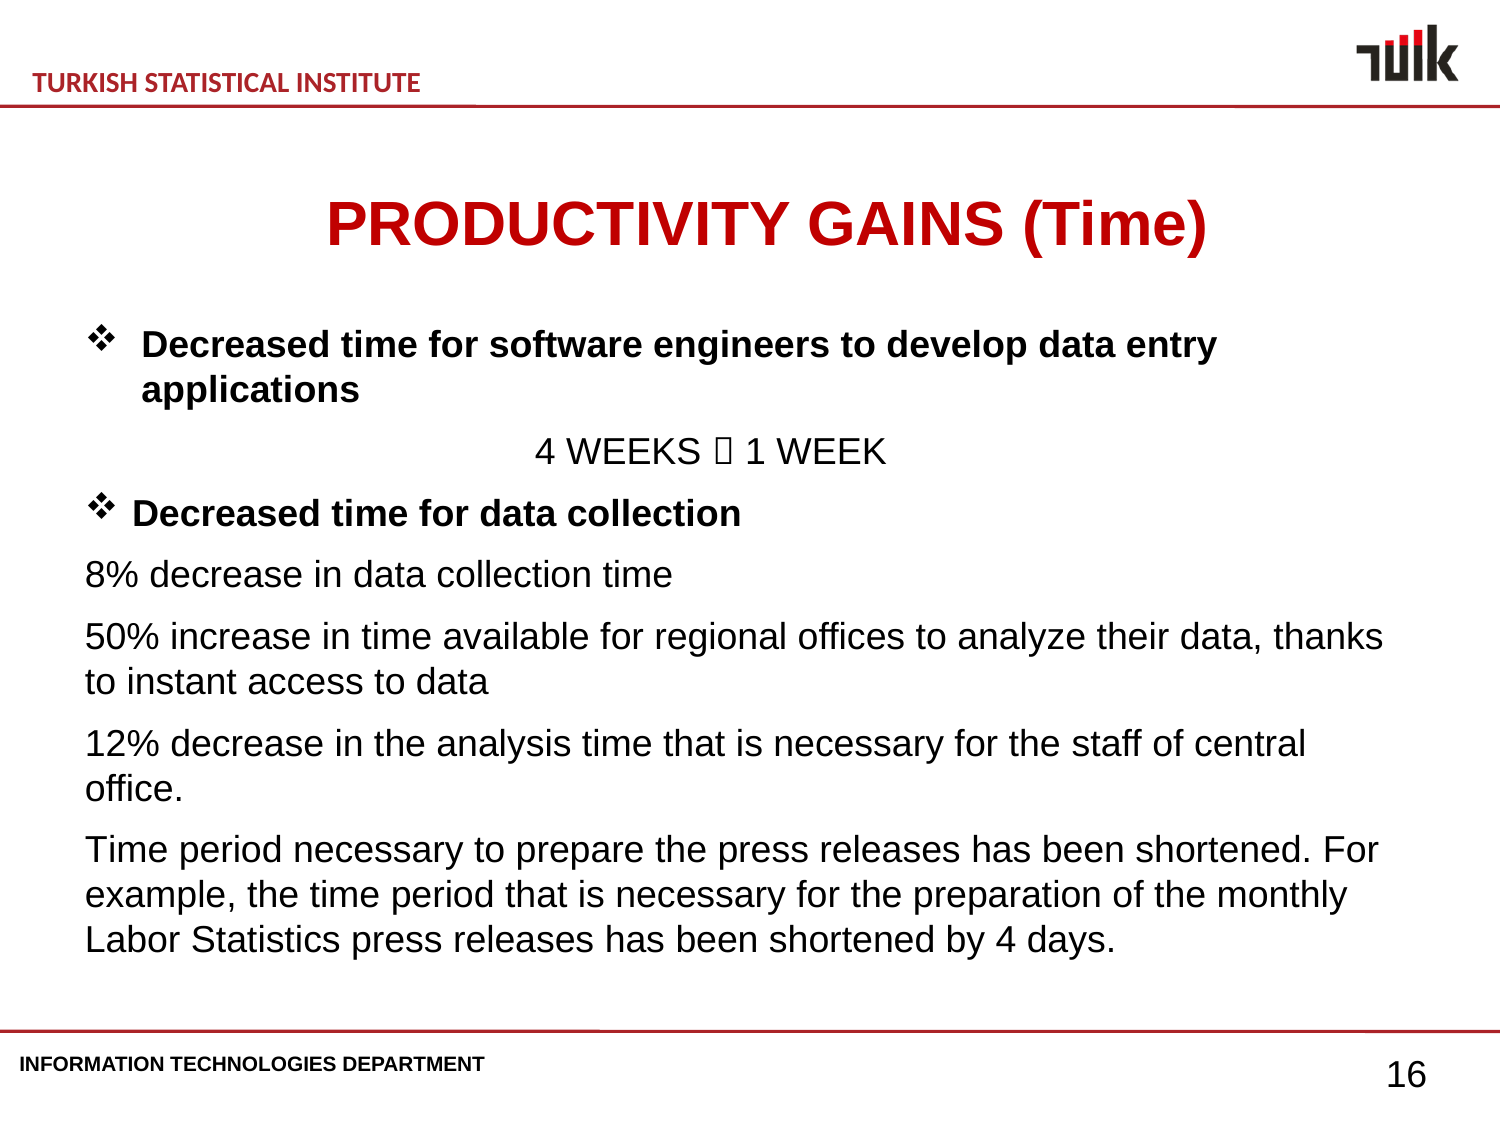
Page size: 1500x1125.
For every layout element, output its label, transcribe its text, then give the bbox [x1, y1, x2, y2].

text_box Decreased time for software engineers to develop data entry applications 4 WEEKS  1 WEEK Decreased time for data collection 8% decrease in data collection time 50% increase in time available for regional offices to analyze their data, thanks to instant access to data 12% decrease in the analysis time that is necessary for the staff of central office. Time period necessary to prepare the press releases has been shortened. For example, the time period that is necessary for the preparation of the monthly Labor Statistics press releases has been shortened by 4 days. [70, 312, 1424, 1030]
text_box PRODUCTIVITY GAINS (Time) [70, 175, 1465, 266]
picture [1352, 19, 1464, 85]
